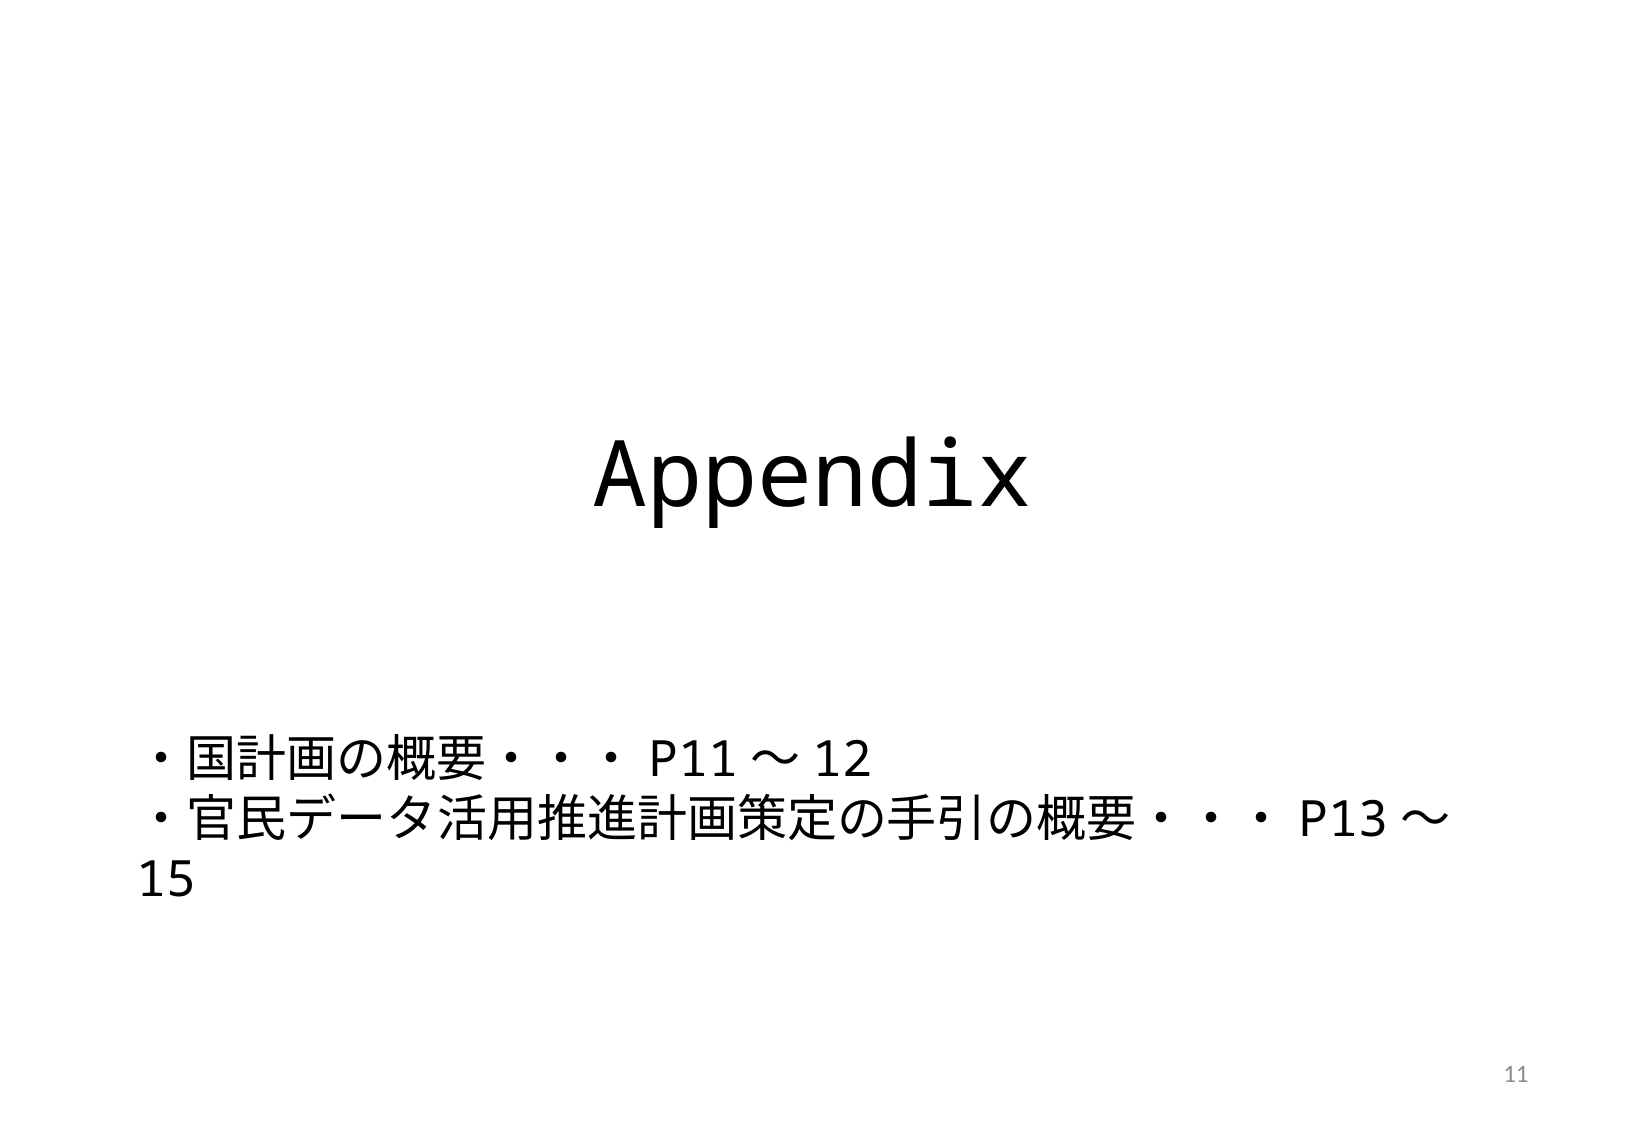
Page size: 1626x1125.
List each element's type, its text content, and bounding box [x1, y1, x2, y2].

slide_number 10 [1164, 1042, 1544, 1103]
text_box ・国計画の概要・・・P11～12 ・官民データ活用推進計画策定の手引の概要・・・P13～15 [121, 696, 1504, 938]
title Appendix [121, 349, 1504, 591]
